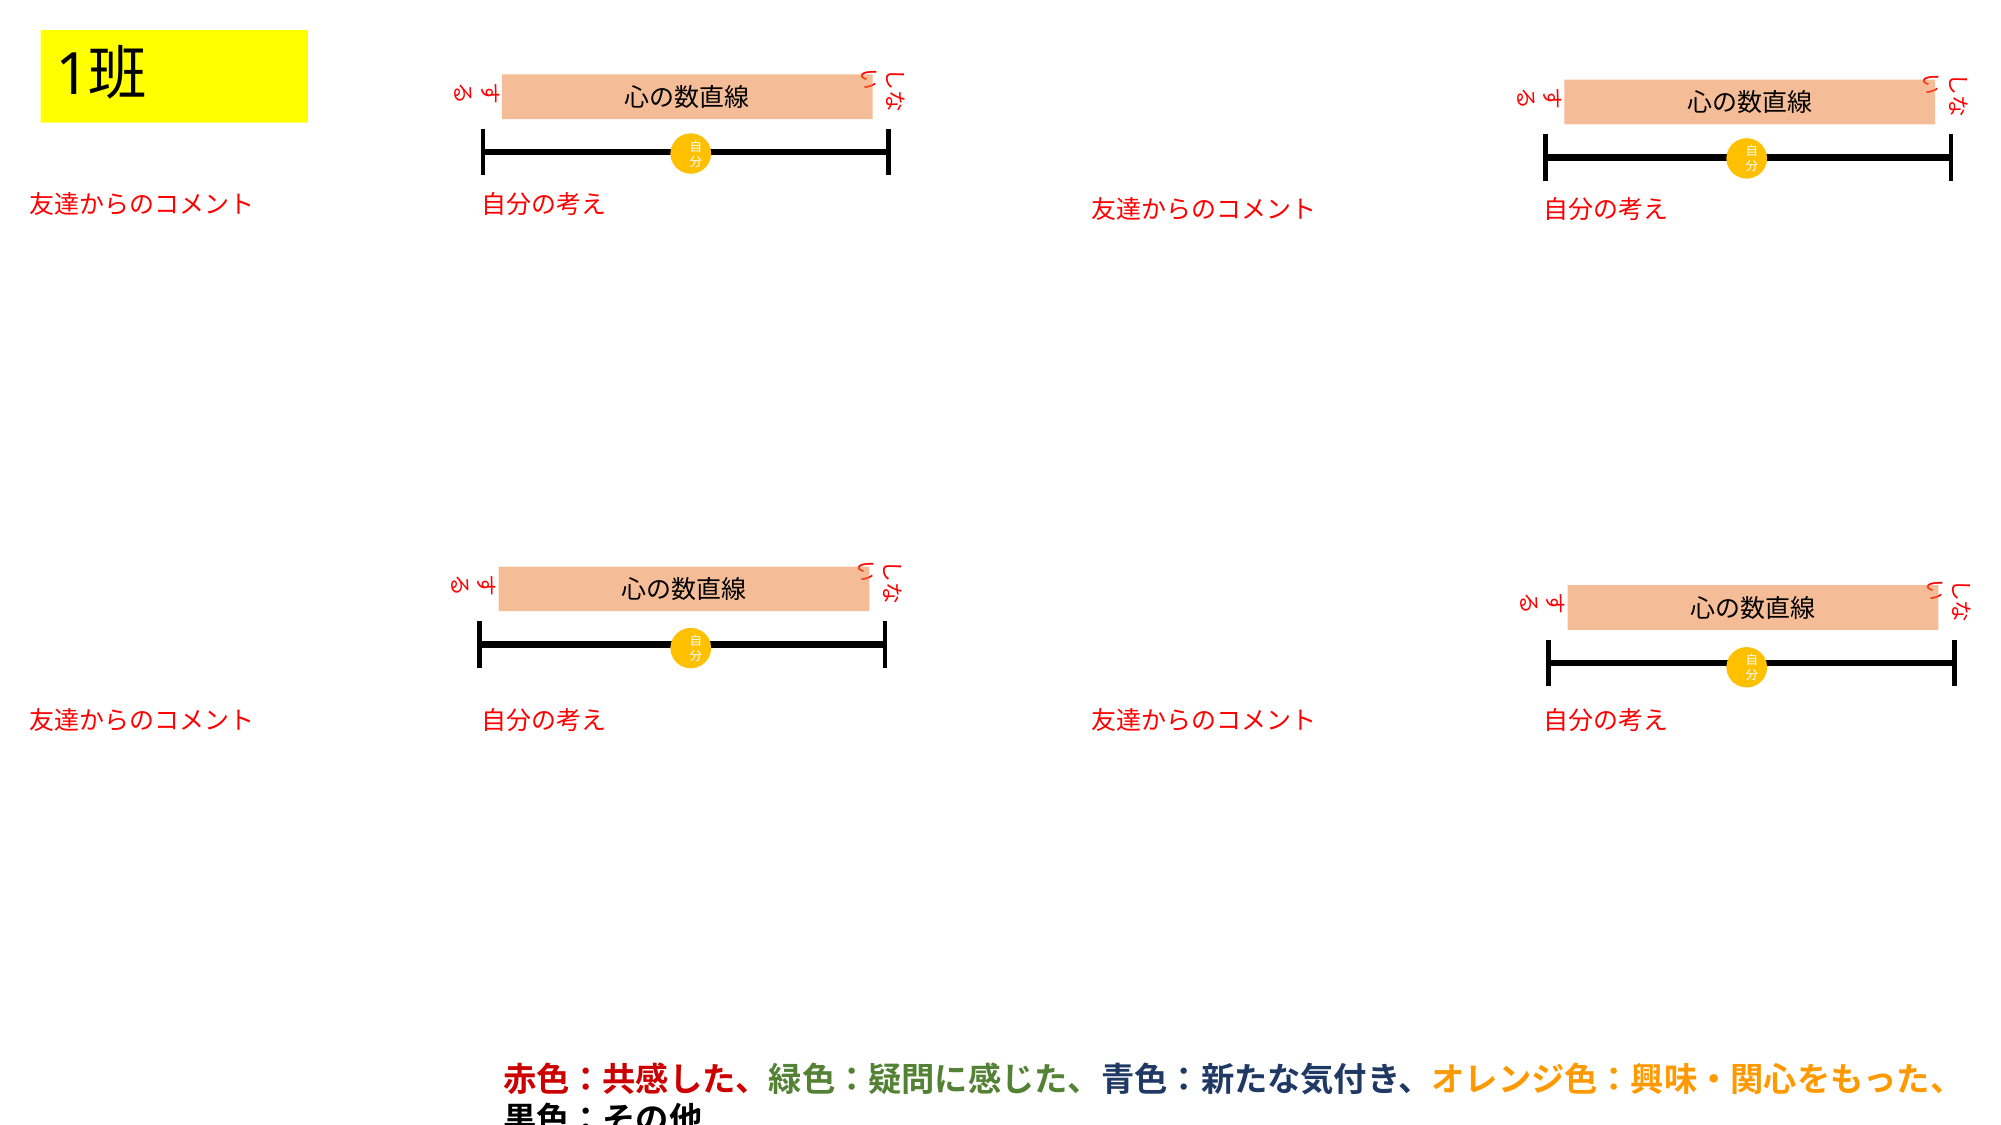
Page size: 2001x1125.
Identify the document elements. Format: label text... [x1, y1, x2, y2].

text_box 自分 [1726, 138, 1768, 179]
text_box 自分 [1726, 647, 1768, 688]
list 1班 [40, 30, 308, 123]
text_box 自分 [670, 627, 712, 669]
text_box 自分 [670, 133, 712, 174]
